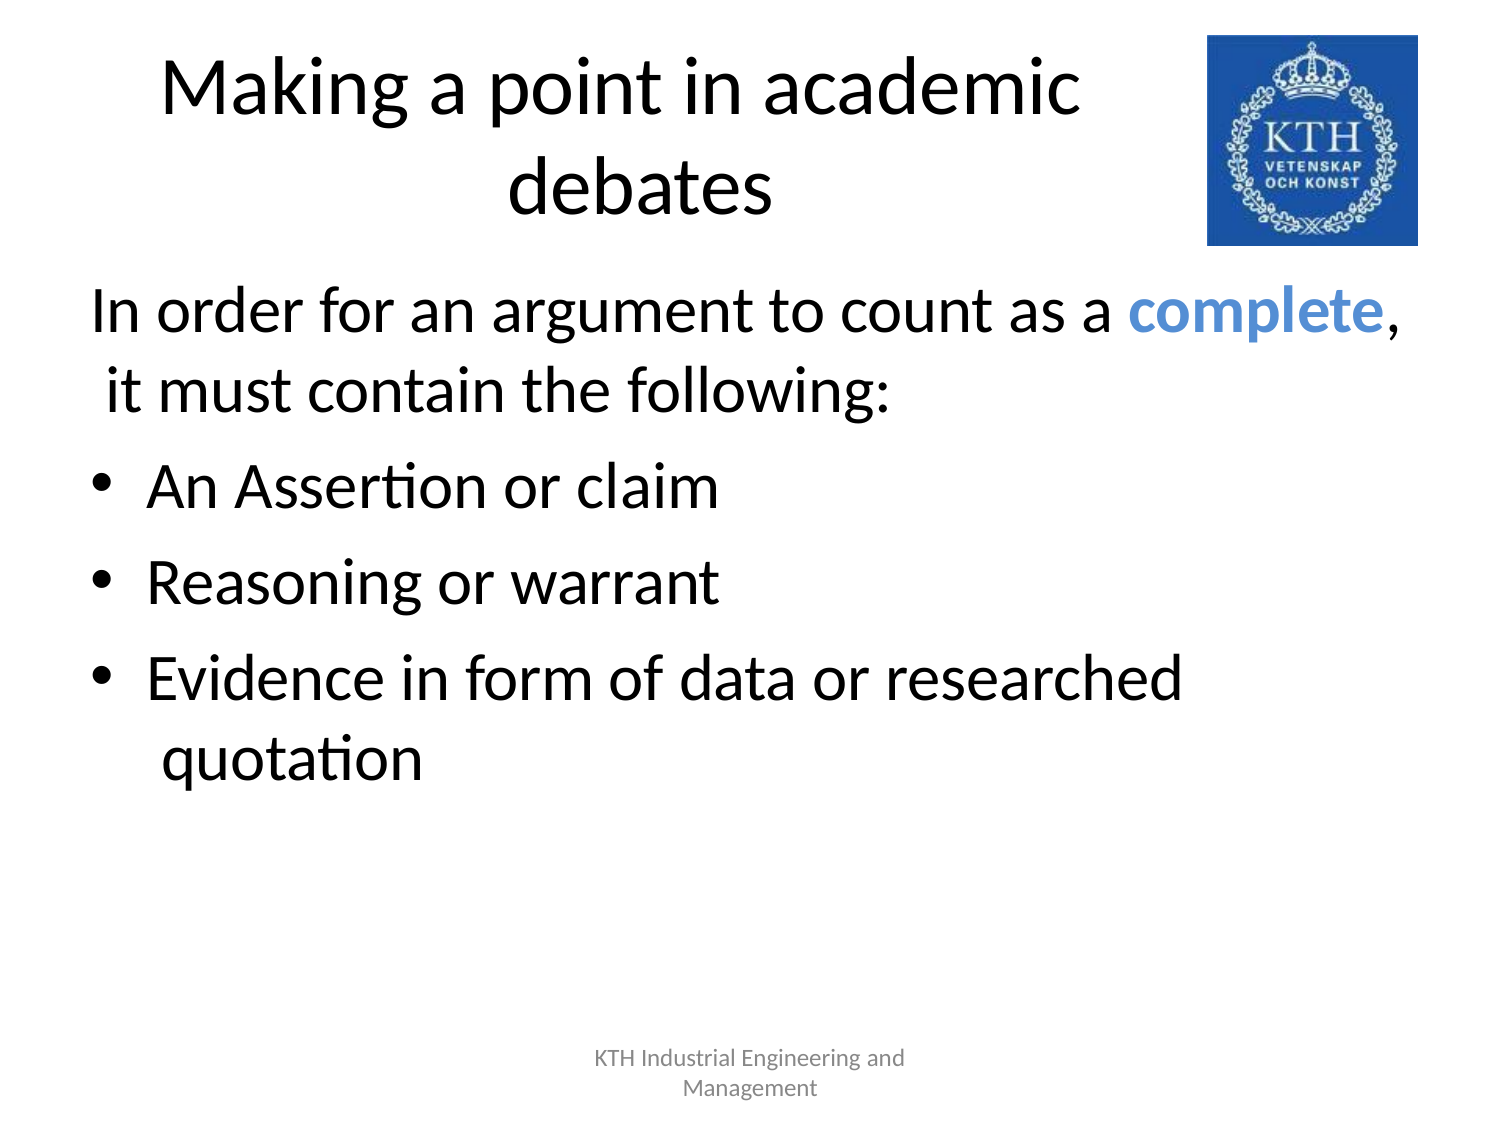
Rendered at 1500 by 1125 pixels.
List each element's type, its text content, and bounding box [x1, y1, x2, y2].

footer KTH Industrial Engineering and Management [592, 1045, 908, 1125]
text_box [1207, 35, 1418, 246]
text_box In order for an argument to count as a complete, it must contain the following: An Assertion or claim Reasoning or warrant Evidence in form of data or researched quotation [87, 263, 1411, 794]
title Making a point in academic debates [157, 29, 1089, 232]
